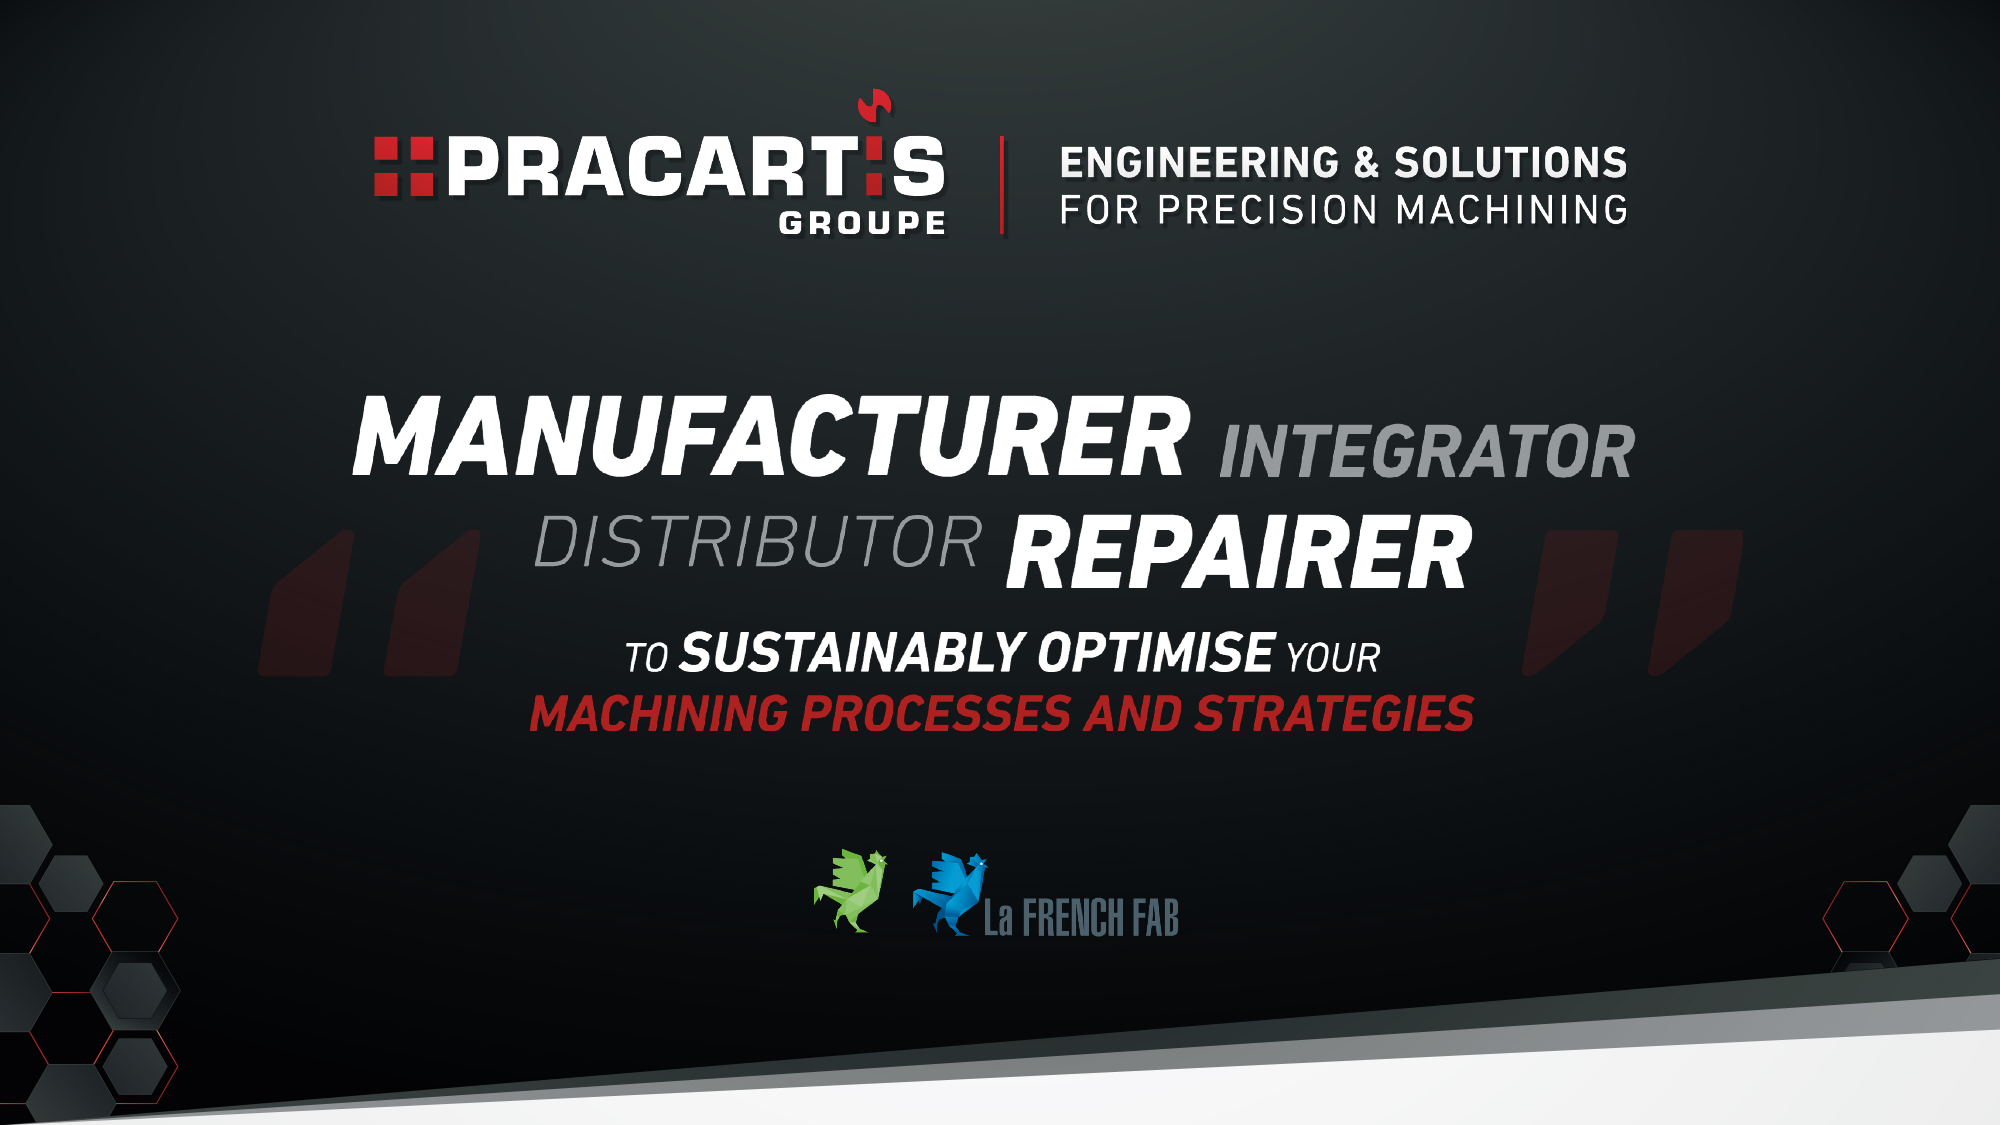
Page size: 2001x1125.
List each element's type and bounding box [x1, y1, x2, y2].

picture [0, 0, 2000, 1125]
text_box [805, 830, 1195, 958]
